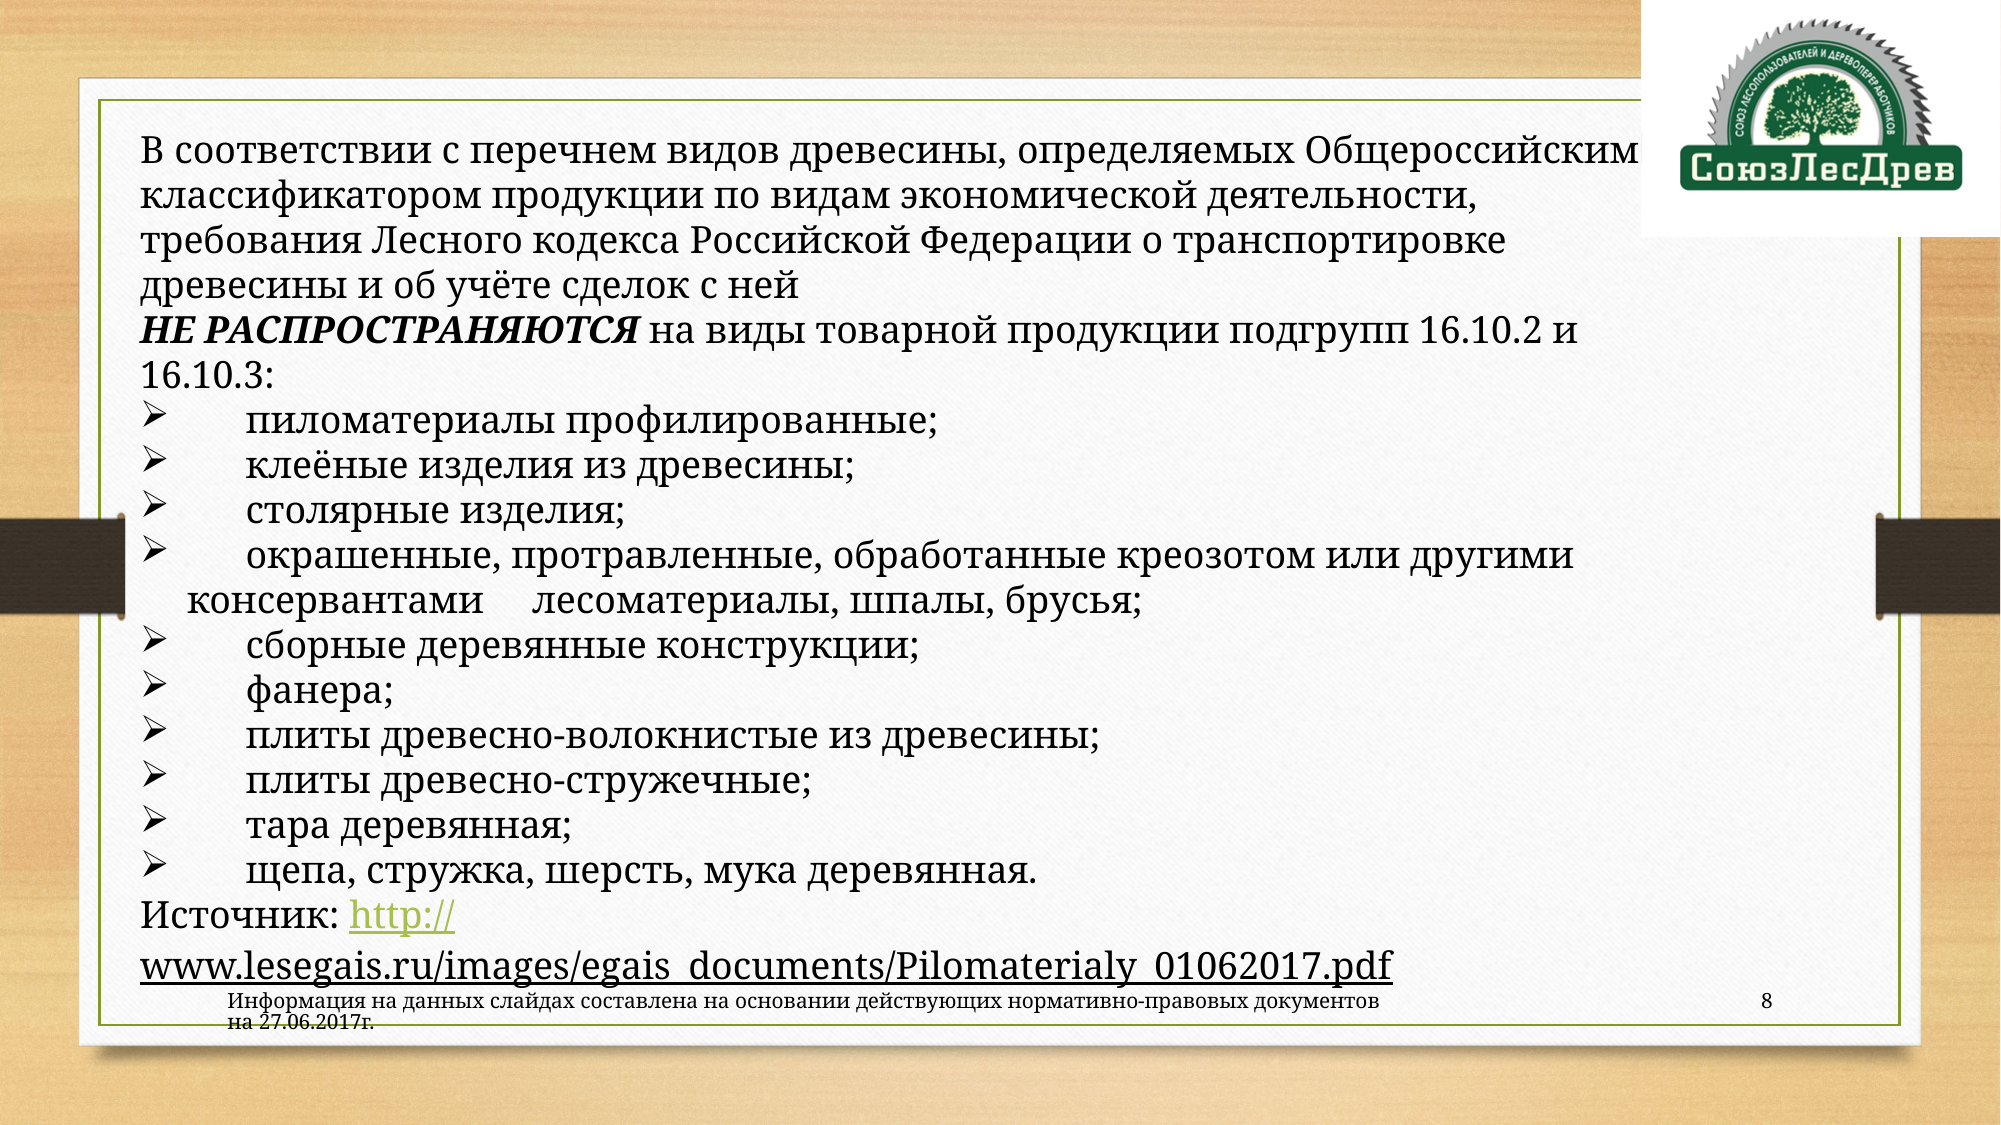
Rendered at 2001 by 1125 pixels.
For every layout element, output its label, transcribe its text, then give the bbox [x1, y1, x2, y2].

slide_number 8 [1698, 979, 1788, 1025]
footer Информация на данных слайдах составлена на основании действующих нормативно-правовых документов на 27.06.2017г. [212, 979, 1411, 1025]
picture [0, 0, 2001, 1125]
text_box В соответствии с перечнем видов древесины, определяемых Общероссийским классификатором продукции по видам экономической деятельности, требования Лесного кодекса Российской Федерации о транспортировке древесины и об учёте сделок с ней НЕ РАСПРОСТРАНЯЮТСЯ на виды товарной продукции подгрупп 16.10.2 и 16.10.3: пиломатериалы профилированные; клеёные изделия из древесины; столярные изделия; окрашенные, протравленные, обработанные креозотом или другими консервантами лесоматериалы, шпалы, брусья; сборные деревянные конструкции; фанера; плиты древесно-волокнистые из древесины; плиты древесно-стружечные; тара деревянная; щепа, стружка, шерсть, мука деревянная. Источник: http://www.lesegais.ru/images/egais_documents/Pilomaterialy_01062017.pdf [125, 118, 1689, 1001]
